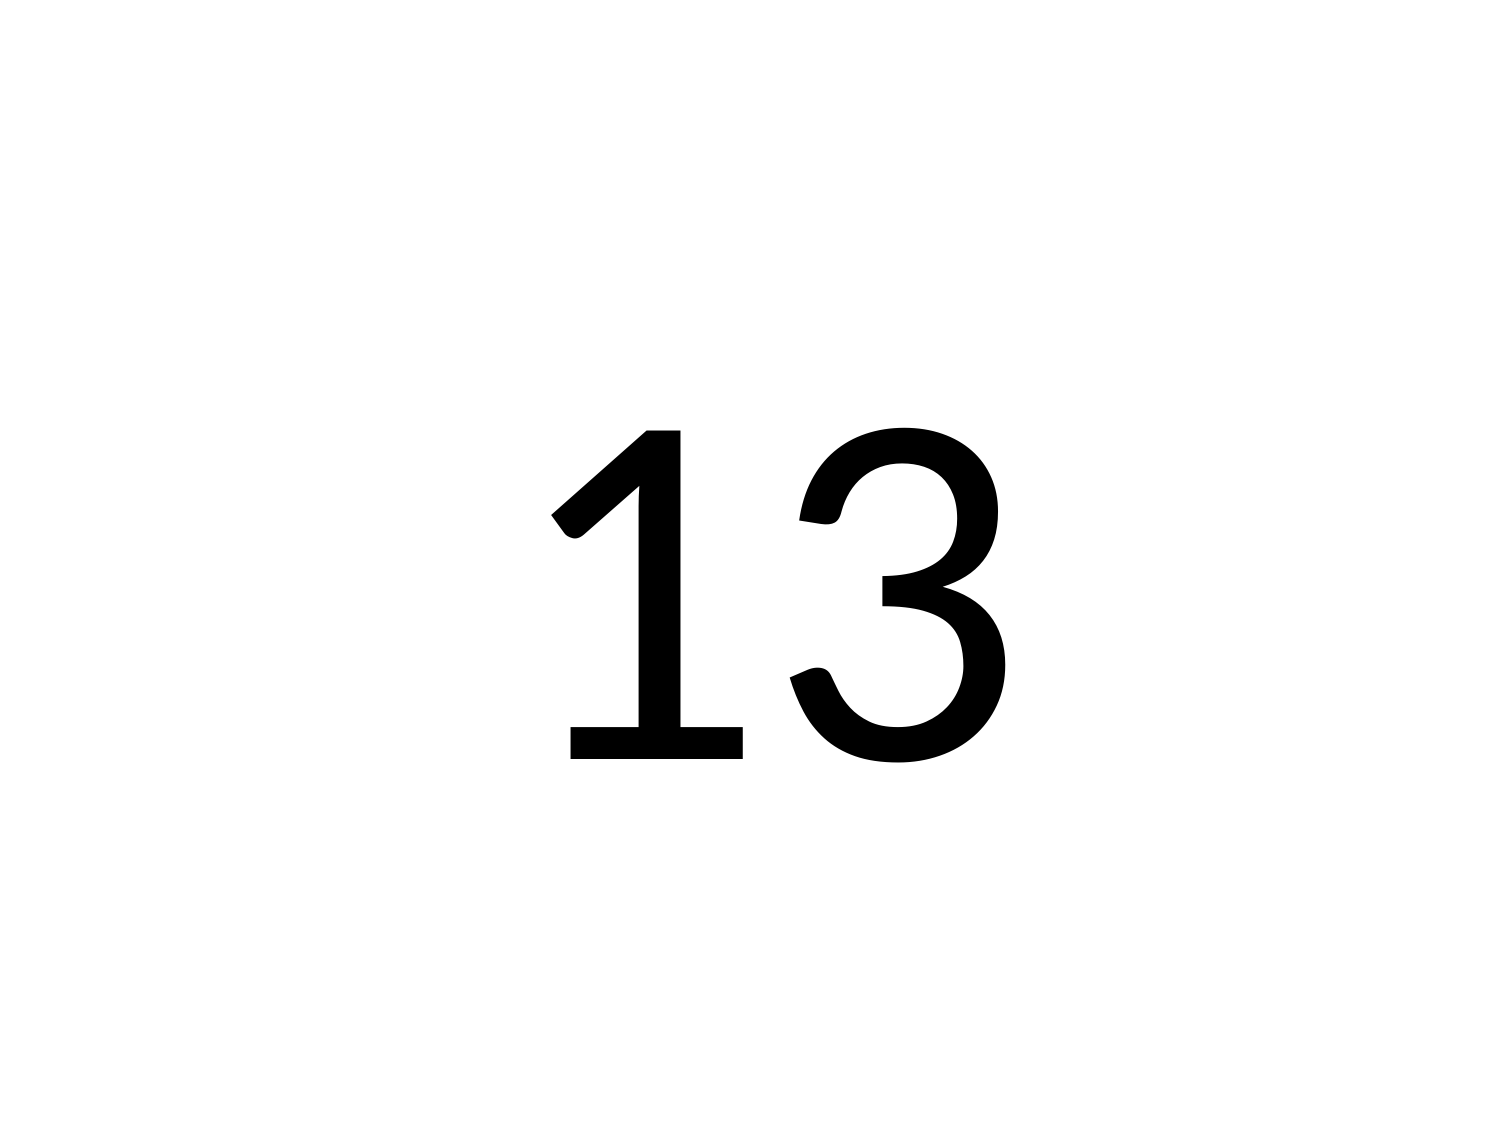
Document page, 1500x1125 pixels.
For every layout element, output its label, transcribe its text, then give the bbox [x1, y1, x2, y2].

text_box 13 [411, 241, 1123, 1109]
